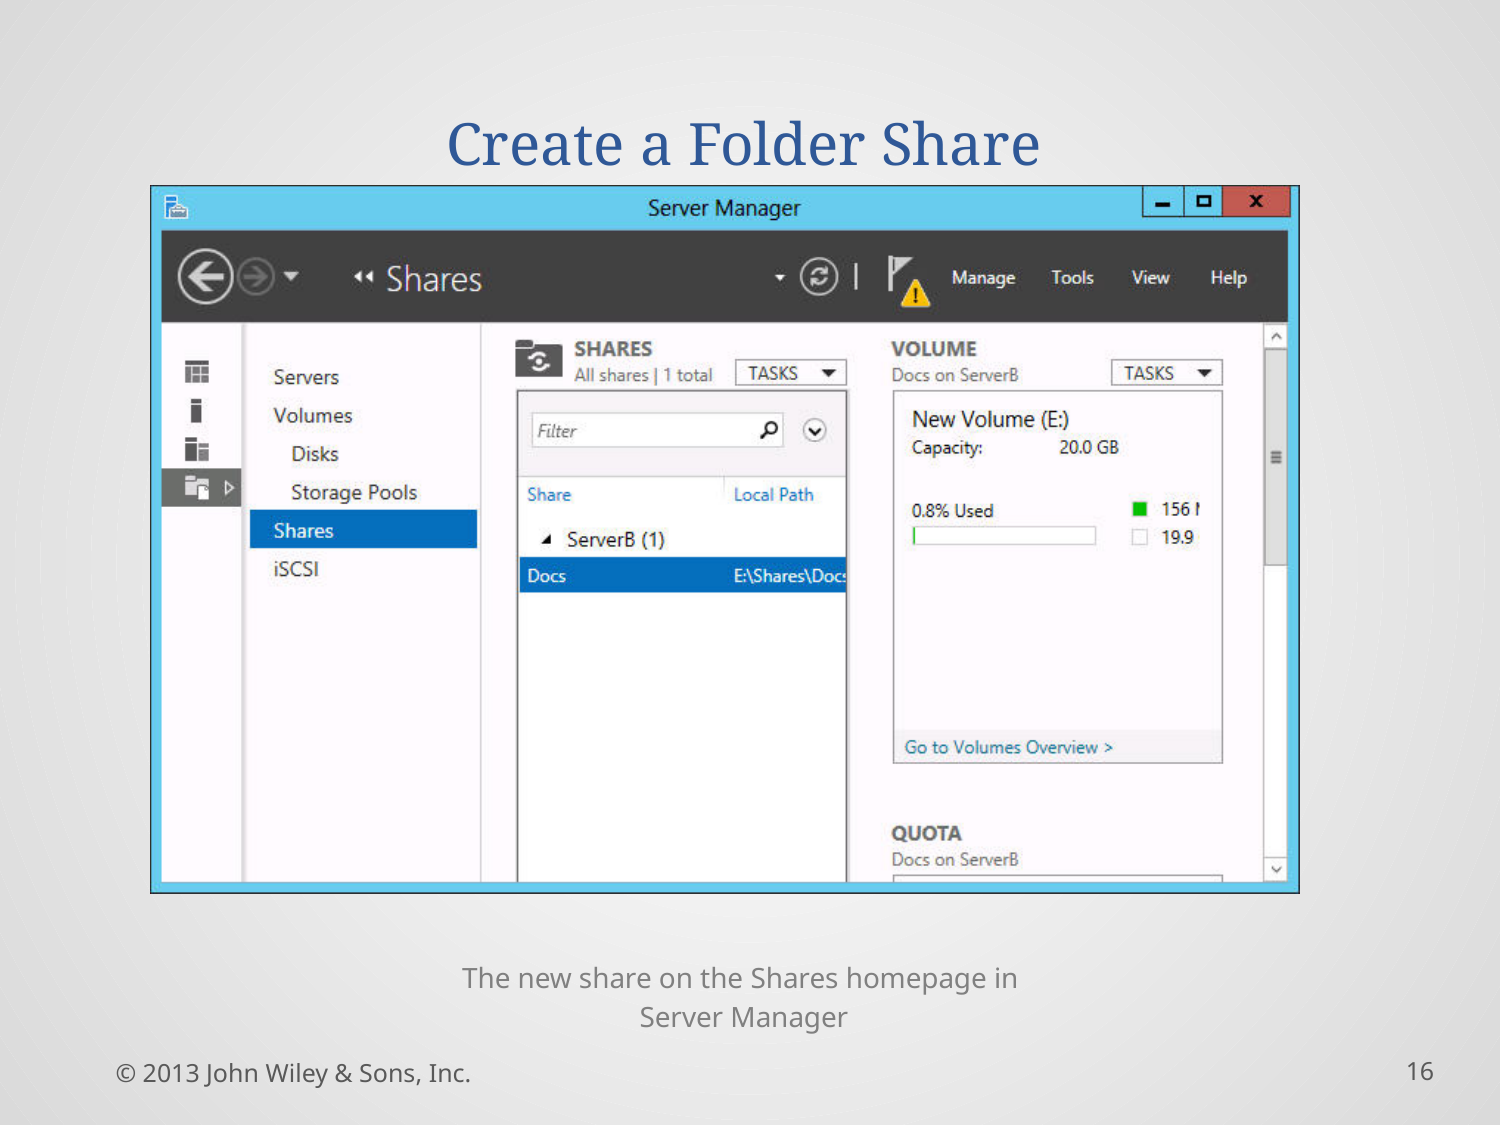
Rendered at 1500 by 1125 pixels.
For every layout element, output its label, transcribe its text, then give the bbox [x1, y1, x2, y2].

list The new share on the Shares homepage in Server Manager [275, 959, 1213, 1041]
title Create a Folder Share [275, 37, 1213, 184]
slide_number 16 [1401, 1042, 1494, 1103]
footer © 2013 John Wiley & Sons, Inc. [108, 1042, 576, 1103]
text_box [149, 185, 1301, 951]
